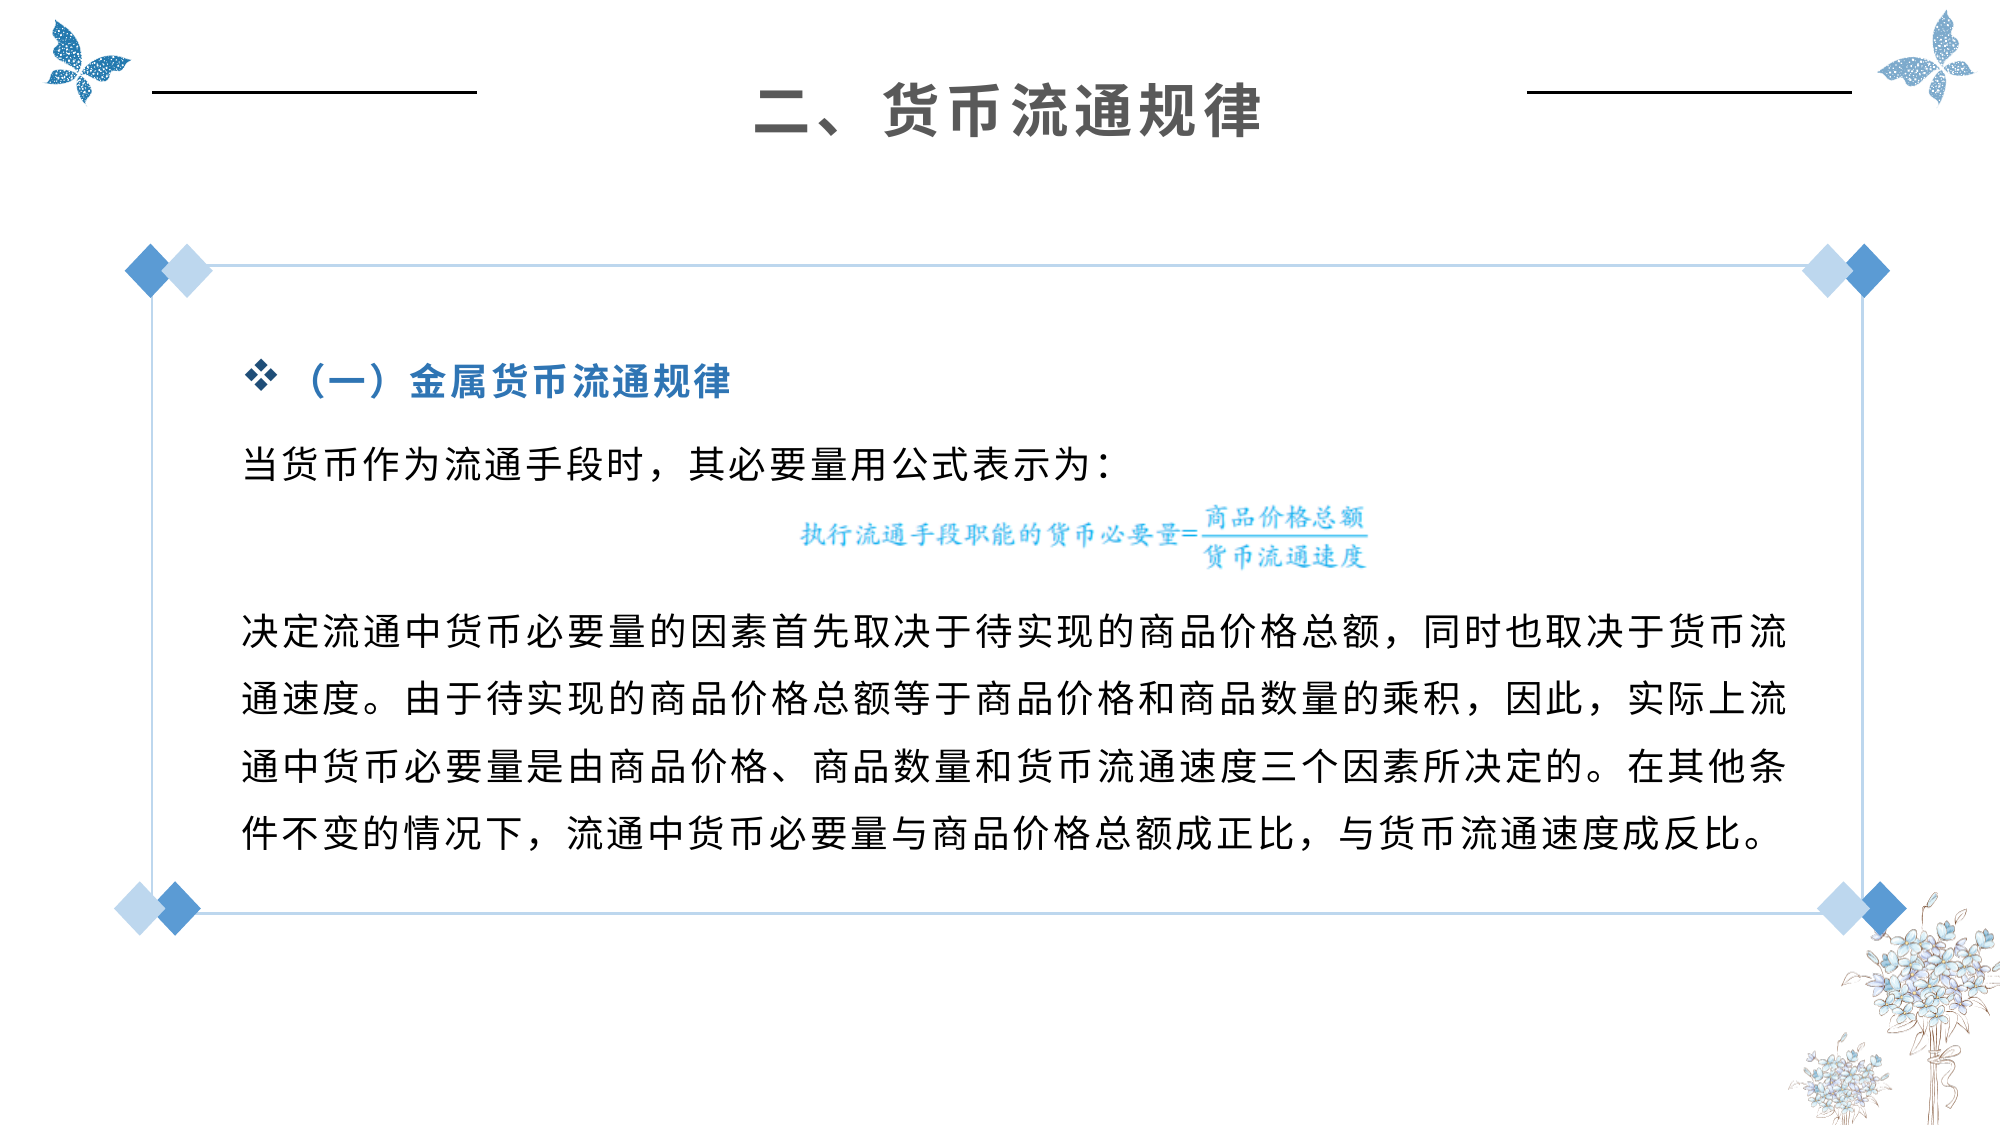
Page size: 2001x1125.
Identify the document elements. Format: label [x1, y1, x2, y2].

picture [1788, 892, 2000, 1125]
text_box [229, 329, 1802, 866]
text_box [114, 243, 1907, 936]
text_box [151, 66, 1852, 153]
